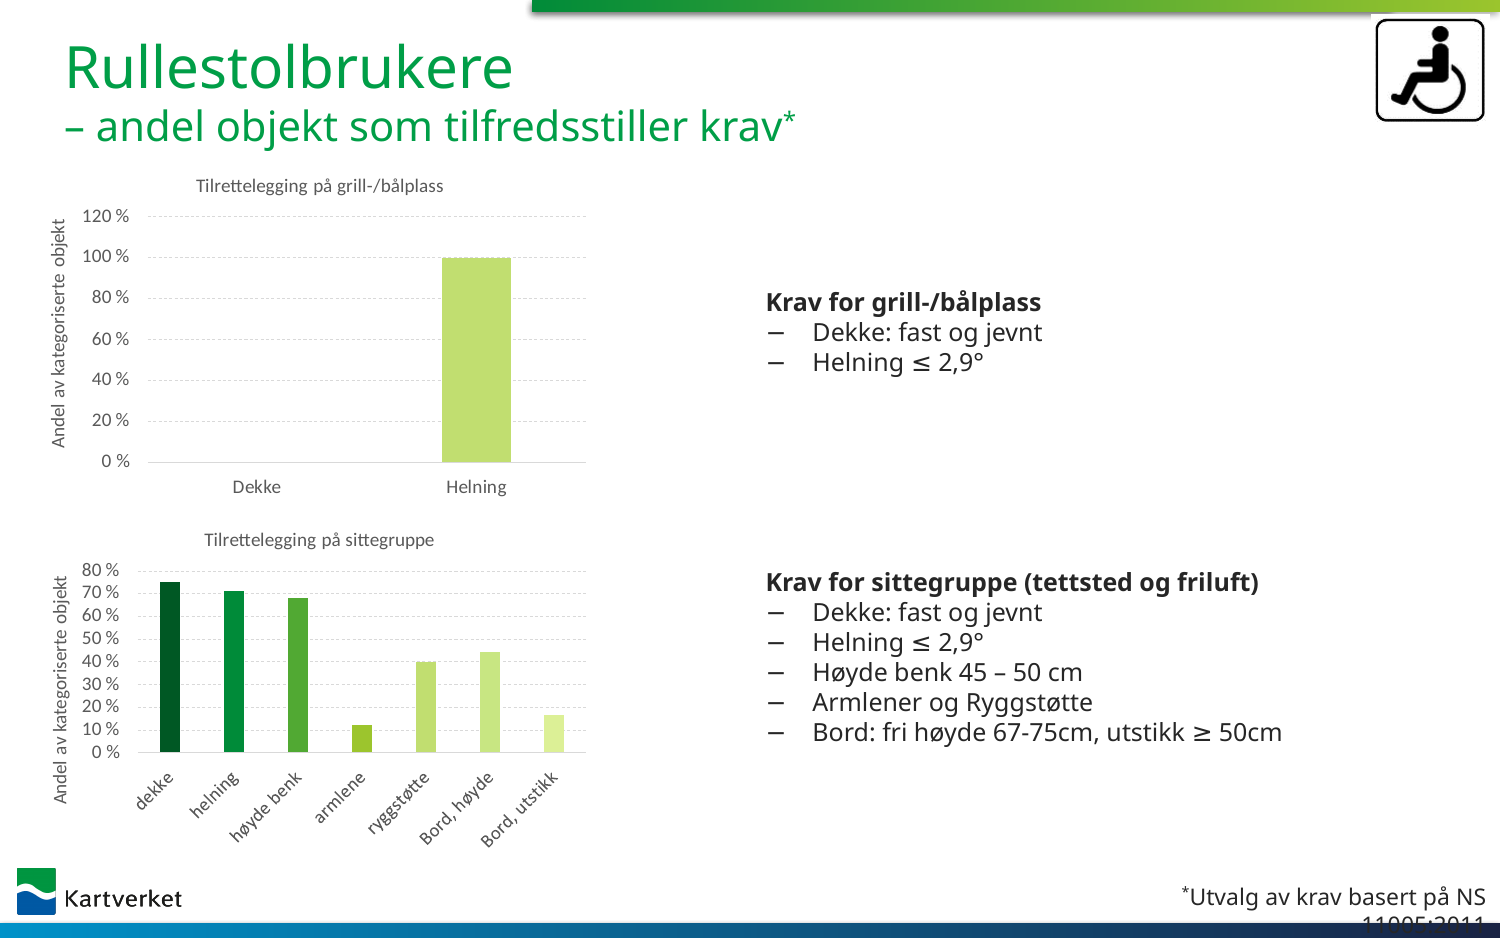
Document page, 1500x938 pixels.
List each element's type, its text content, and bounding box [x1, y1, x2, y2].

text_box Krav for grill-/bålplass Dekke: fast og jevnt Helning ≤ 2,9° [750, 279, 1452, 384]
text_box Krav for sittegruppe (tettsted og friluft) Dekke: fast og jevnt Helning ≤ 2,9° Høyde benk 45 – 50 cm Armlener og Ryggstøtte Bord: fri høyde 67-75cm, utstikk ≥ 50cm [750, 559, 1500, 754]
text_box *Utvalg av krav basert på NS 11005:2011 [1068, 873, 1500, 938]
picture [41, 520, 597, 859]
picture [1371, 13, 1491, 127]
text_box Rullestolbrukere – andel objekt som tilfredsstiller krav* [49, 14, 1431, 158]
picture [41, 166, 597, 505]
